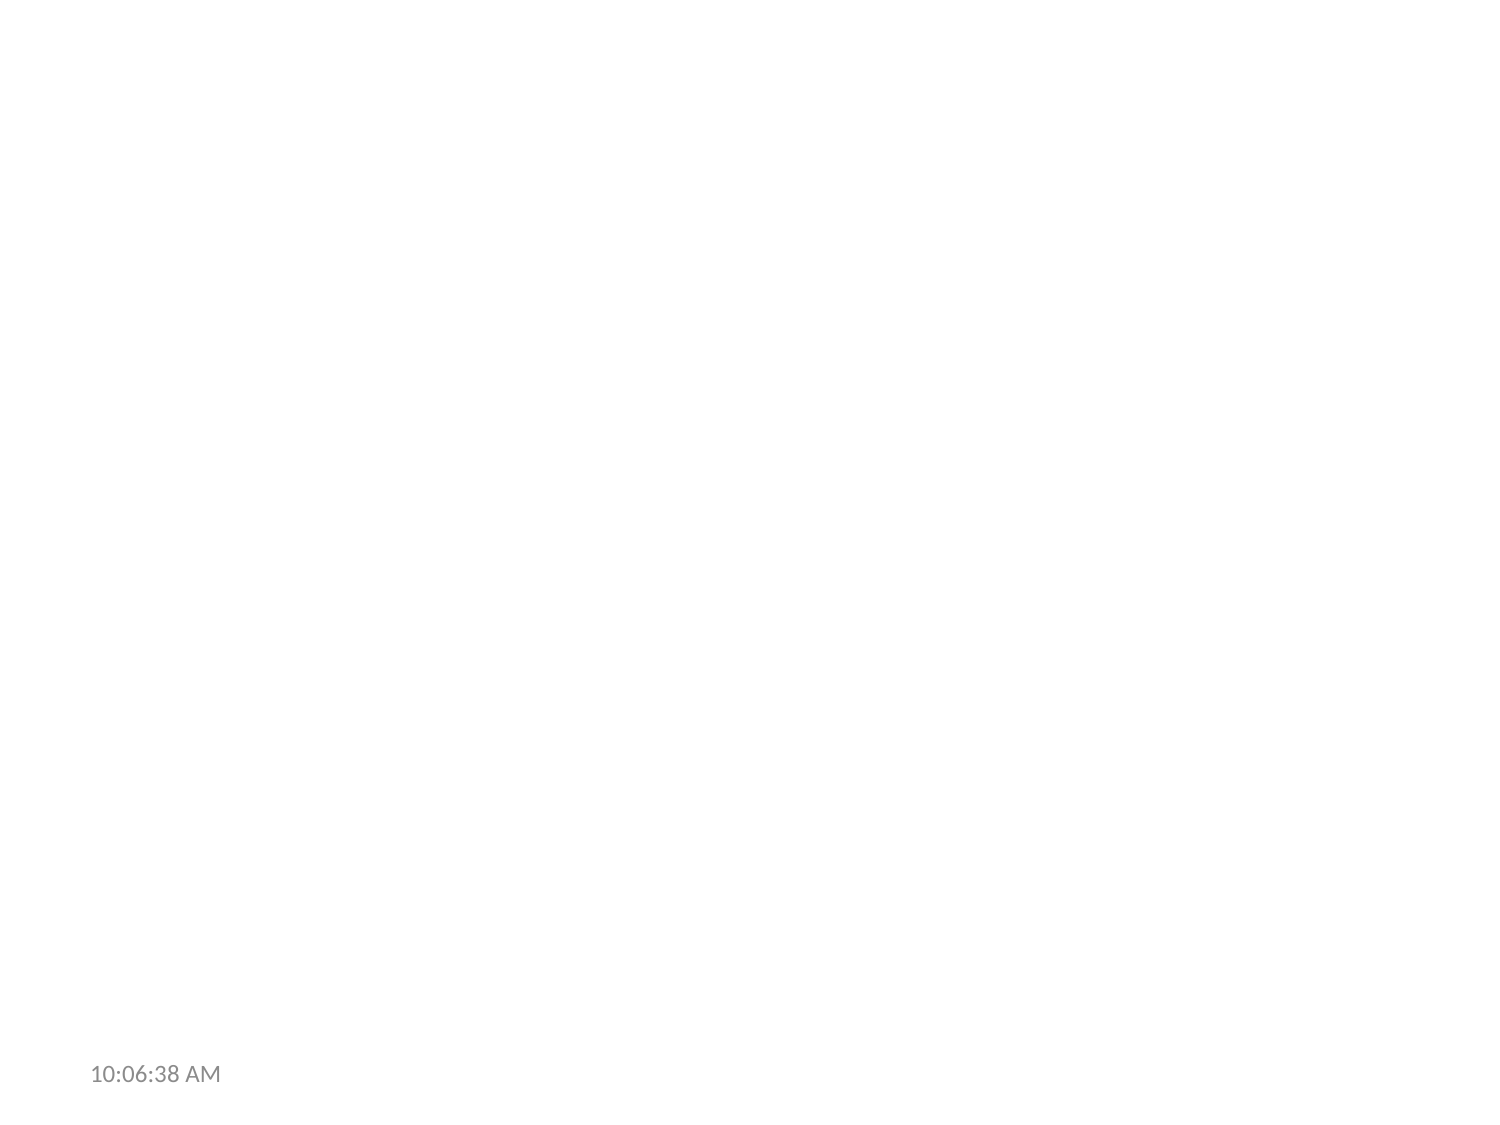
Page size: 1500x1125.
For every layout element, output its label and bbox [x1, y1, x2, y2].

slide_number [75, 1042, 425, 1103]
